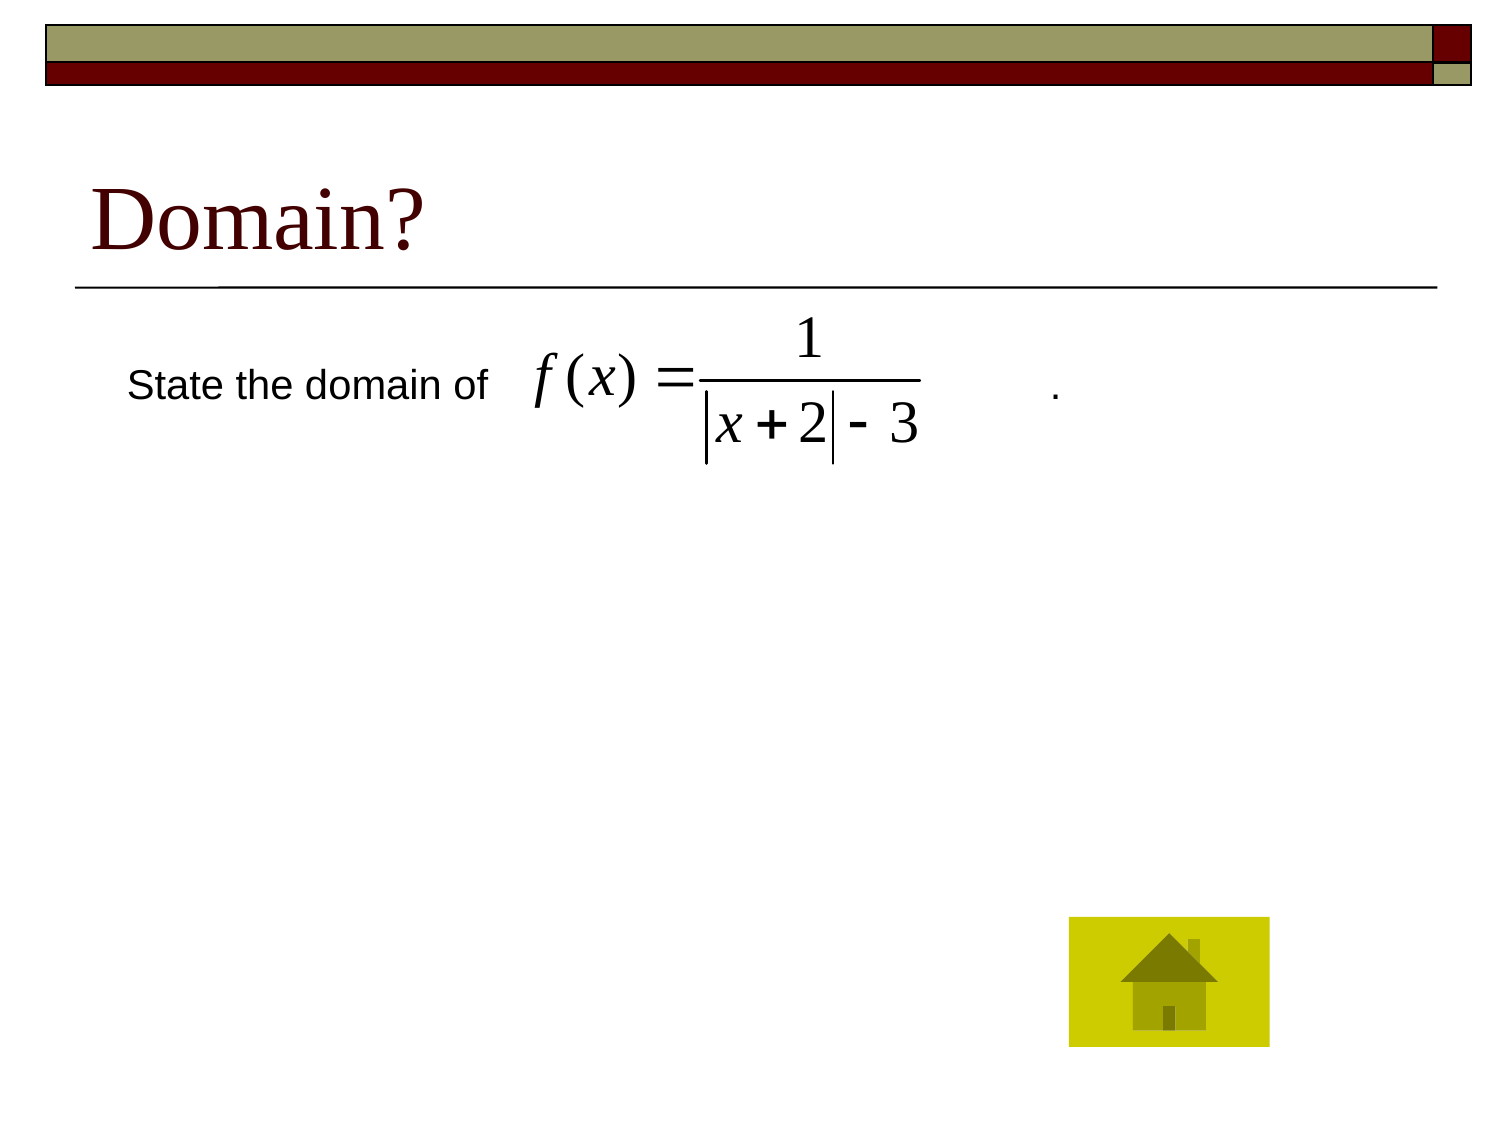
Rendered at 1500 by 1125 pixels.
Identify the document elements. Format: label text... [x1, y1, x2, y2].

title Domain? [74, 87, 1426, 276]
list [513, 299, 932, 477]
text_box [1068, 916, 1270, 1047]
text_box State the domain of . [937, 350, 1365, 415]
text_box State the domain of . [112, 350, 508, 415]
